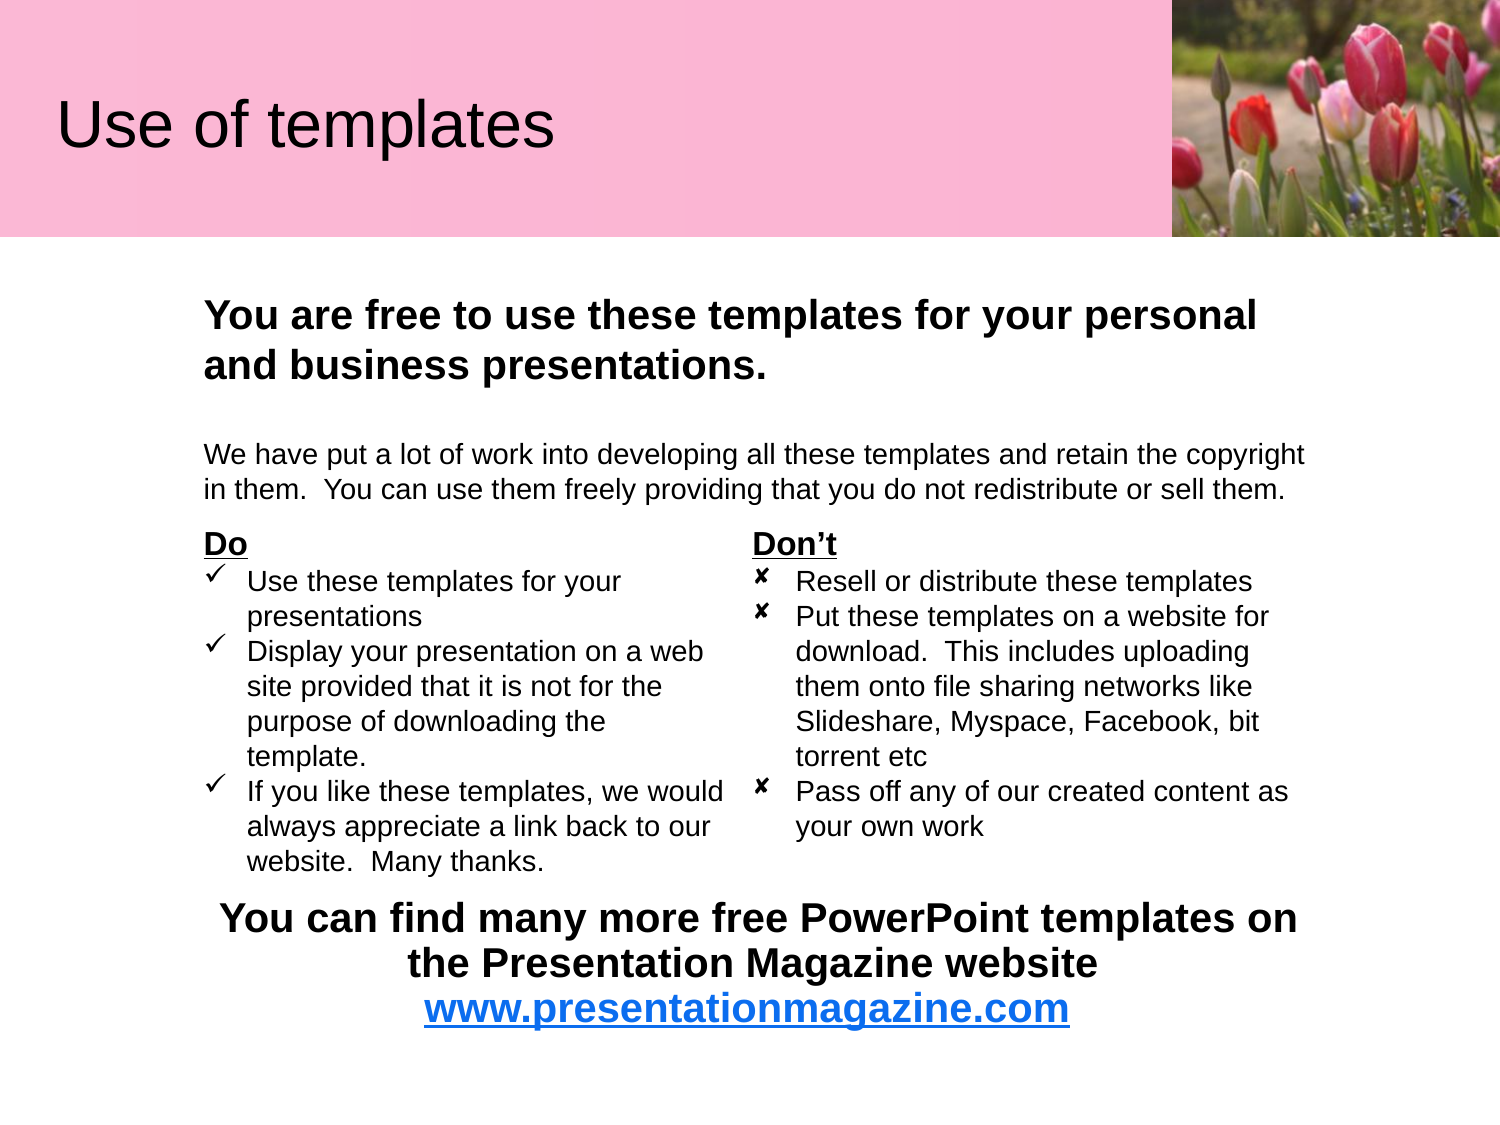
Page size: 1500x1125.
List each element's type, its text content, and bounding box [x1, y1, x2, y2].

text_box Don’t Resell or distribute these templates Put these templates on a website for download. This includes uploading them onto file sharing networks like Slideshare, Myspace, Facebook, bit torrent etc Pass off any of our created content as your own work [737, 515, 1335, 850]
text_box Do Use these templates for your presentations Display your presentation on a web site provided that it is not for the purpose of downloading the template. If you like these templates, we would always appreciate a link back to our website. Many thanks. [188, 515, 749, 889]
text_box We have put a lot of work into developing all these templates and retain the copyright in them. You can use them freely providing that you do not redistribute or sell them. [188, 427, 1325, 513]
text_box You are free to use these templates for your personal and business presentations. [188, 280, 1329, 396]
text_box [88, 208, 1436, 1083]
text_box You can find many more free PowerPoint templates on the Presentation Magazine website www.presentationmagazine.com [171, 889, 1347, 1040]
picture [1172, 0, 1500, 237]
title Use of templates [41, 45, 1164, 197]
